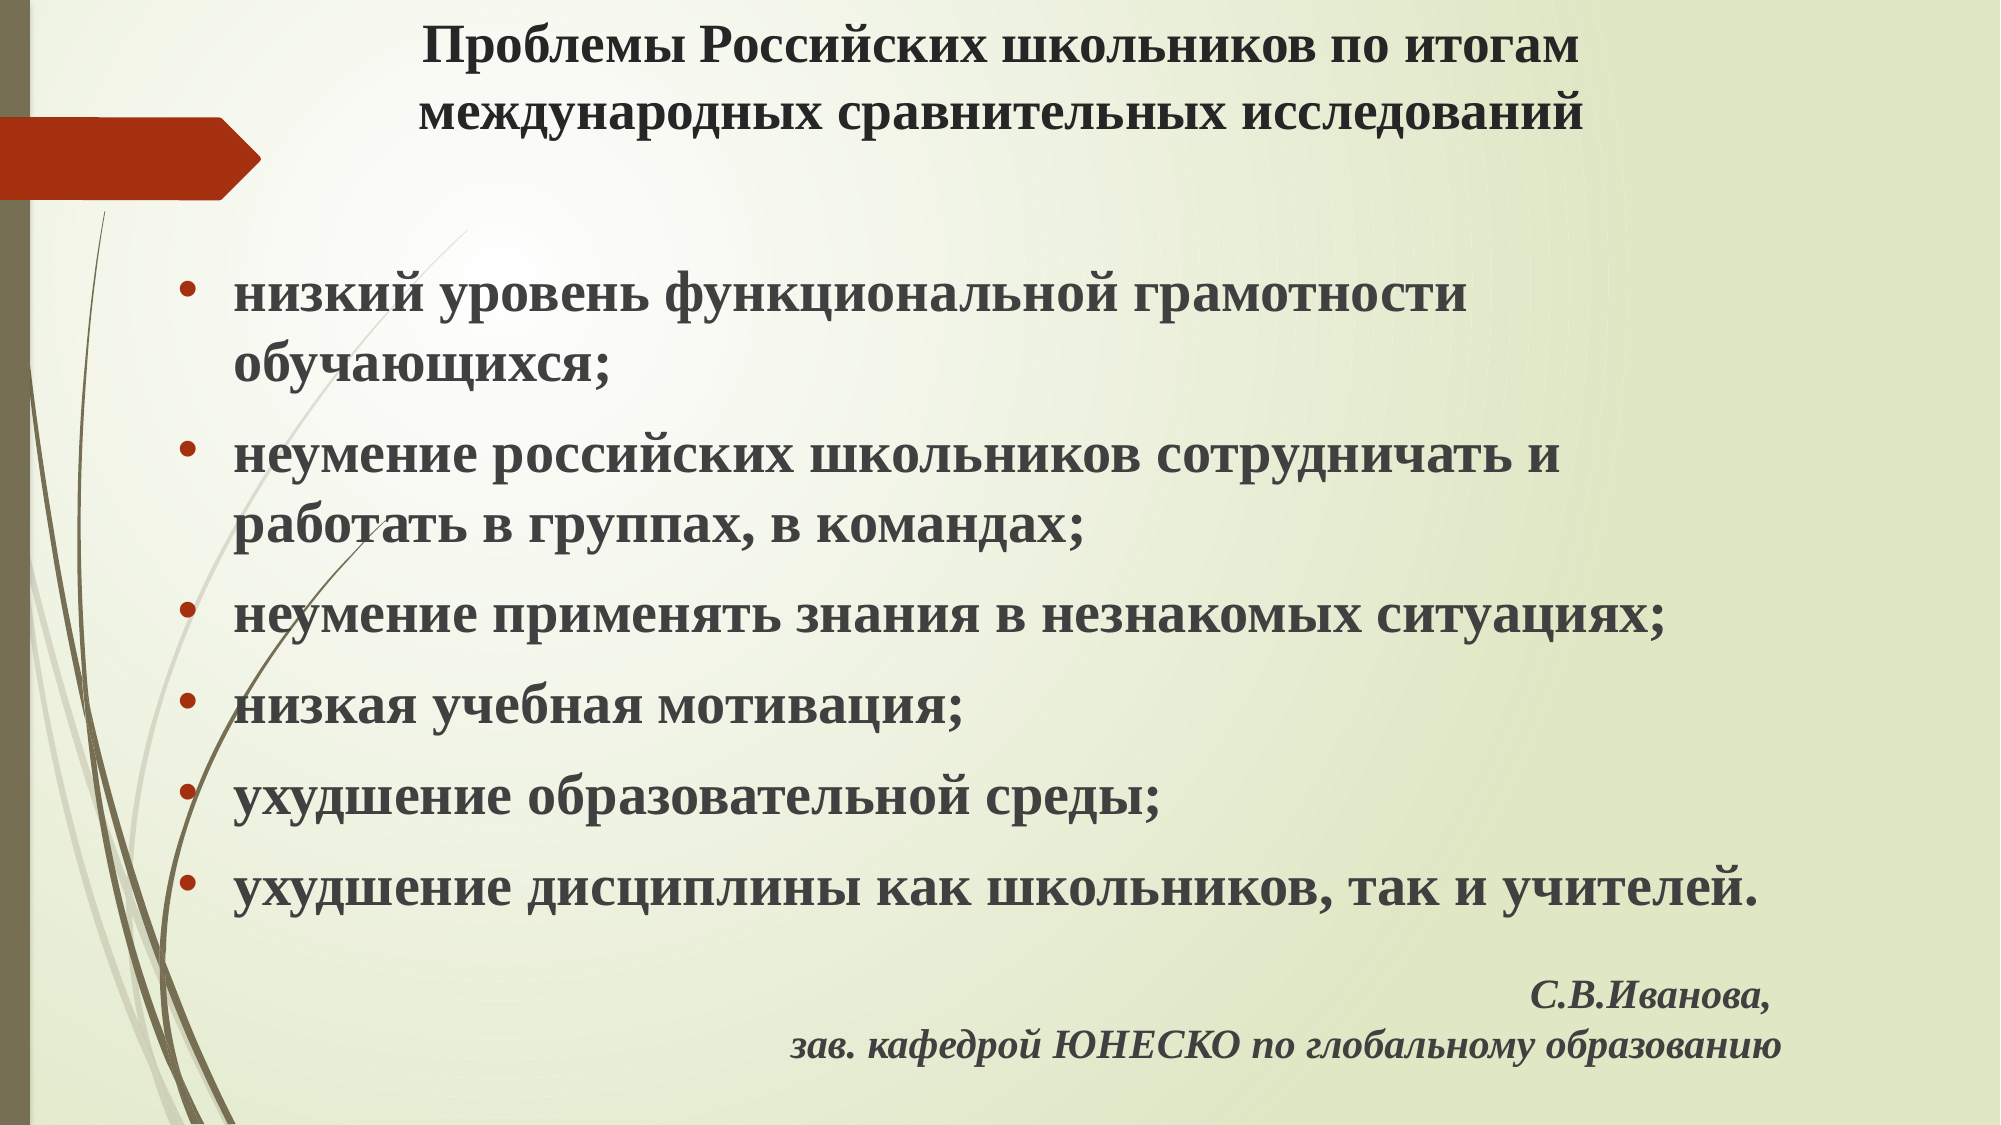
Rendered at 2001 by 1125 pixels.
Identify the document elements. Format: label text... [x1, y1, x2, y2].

list низкий уровень функциональной грамотности обучающихся; неумение российских школьников сотрудничать и работать в группах, в командах; неумение применять знания в незнакомых ситуациях; низкая учебная мотивация; ухудшение образовательной среды; ухудшение дисциплины как школьников, так и учителей. С.В.Иванова, зав. кафедрой ЮНЕСКО по глобальному образованию [162, 164, 1809, 919]
title Проблемы Российских школьников по итогам международных сравнительных исследований [384, 0, 1619, 164]
